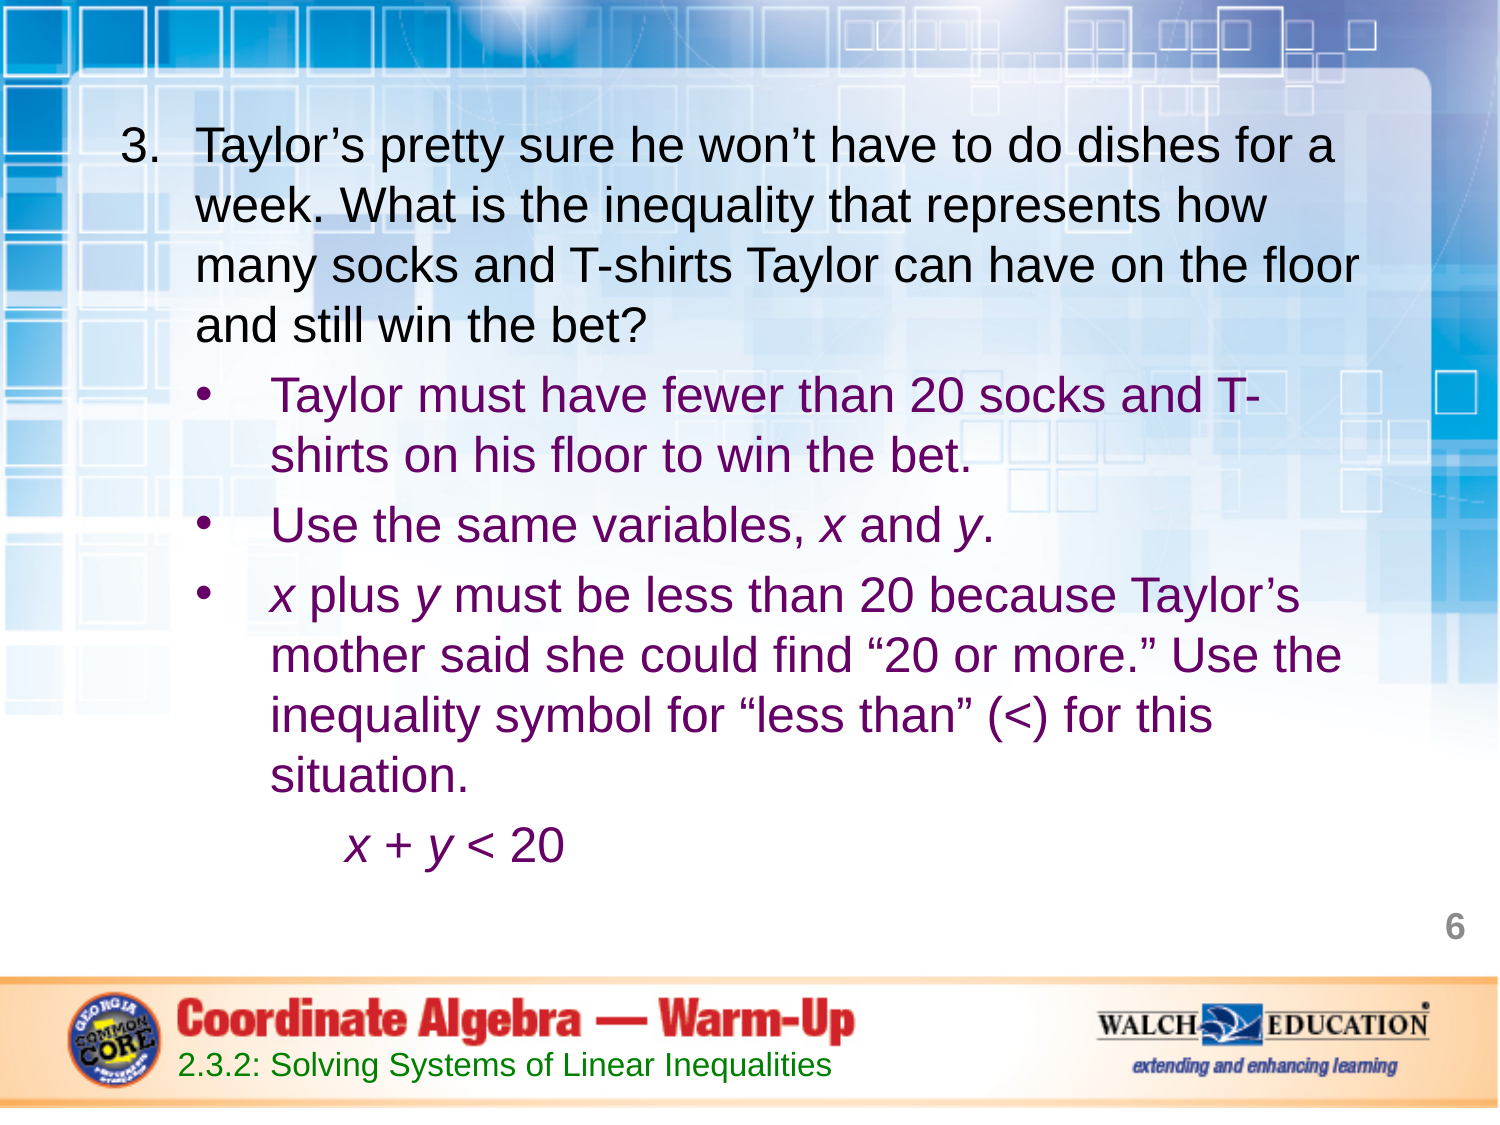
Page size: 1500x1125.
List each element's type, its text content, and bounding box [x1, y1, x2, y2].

subtitle Taylor’s pretty sure he won’t have to do dishes for a week. What is the inequality that represents how many socks and T-shirts Taylor can have on the floor and still win the bet? Taylor must have fewer than 20 socks and T-shirts on his floor to win the bet. Use the same variables, x and y. x plus y must be less than 20 because Taylor’s mother said she could find “20 or more.” Use the inequality symbol for “less than” (<) for this situation. x + y < 20 [105, 105, 1394, 925]
list 2.3.2: Solving Systems of Linear Inequalities [162, 1036, 1070, 1080]
picture [0, 0, 1500, 1108]
slide_number 6 [1361, 901, 1481, 949]
